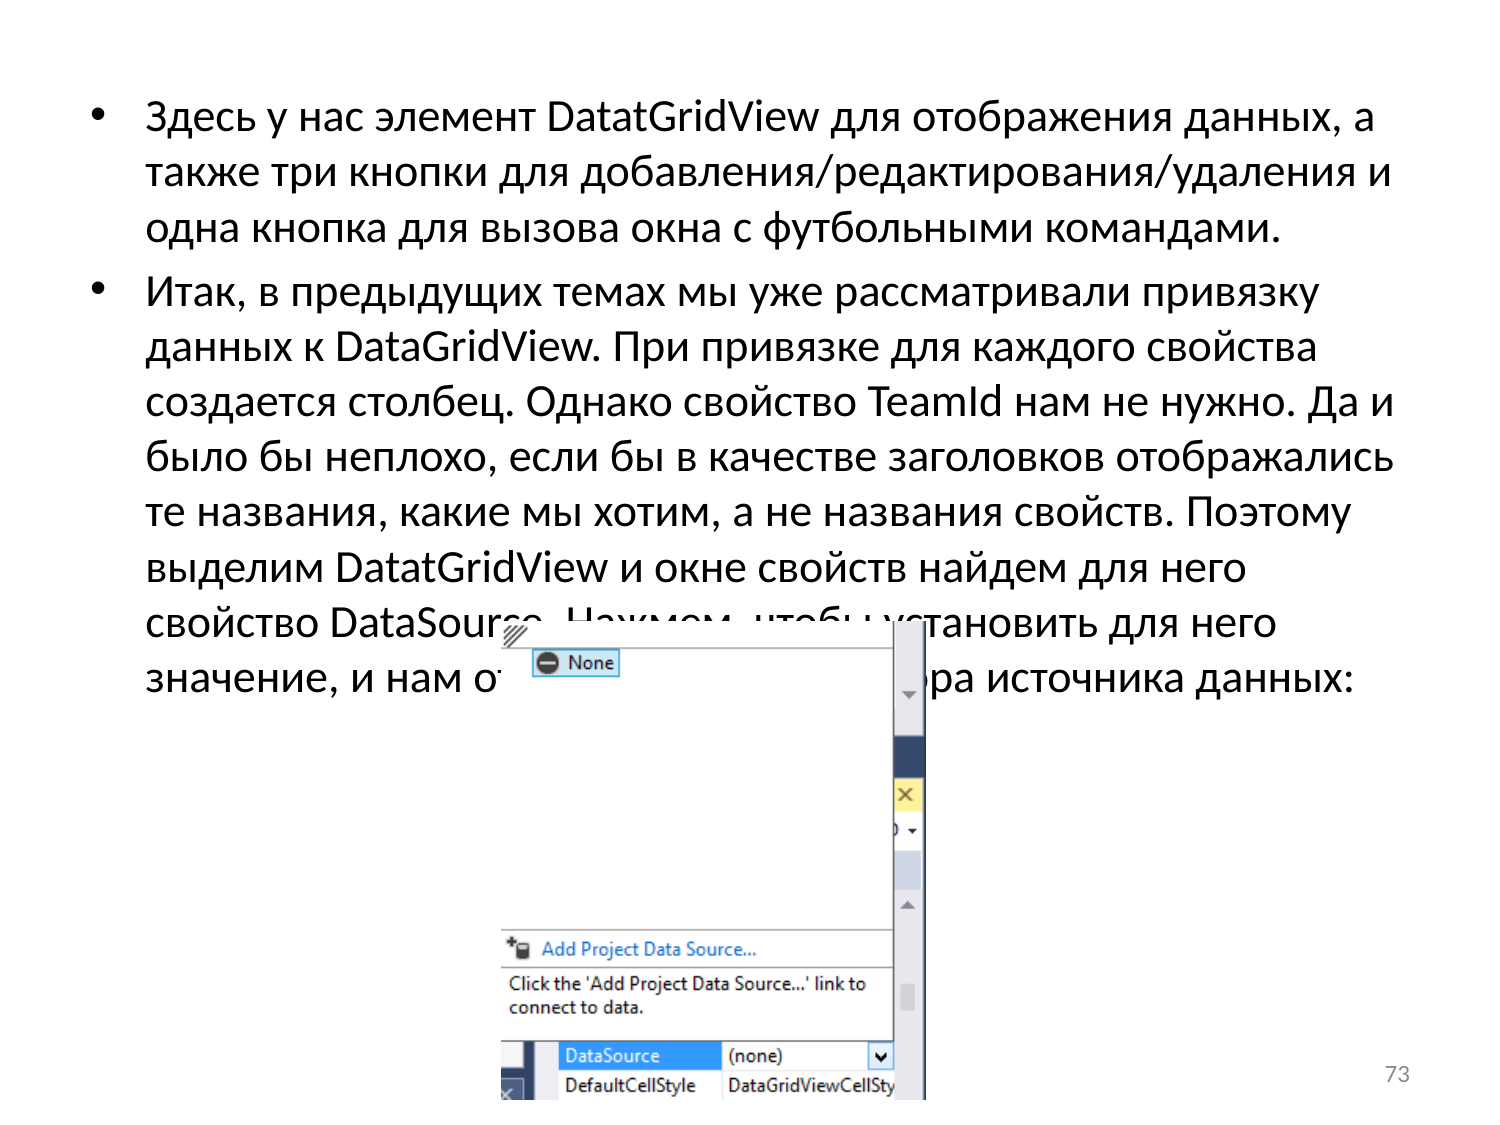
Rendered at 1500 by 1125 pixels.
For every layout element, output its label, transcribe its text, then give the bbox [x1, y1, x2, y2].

slide_number 73 [1074, 1042, 1425, 1103]
list Здесь у нас элемент DatatGridView для отображения данных, а также три кнопки для добавления/редактирования/удаления и одна кнопка для вызова окна с футбольными командами. Итак, в предыдущих темах мы уже рассматривали привязку данных к DataGridView. При привязке для каждого свойства создается столбец. Однако свойство TeamId нам не нужно. Да и было бы неплохо, если бы в качестве заголовков отображались те названия, какие мы хотим, а не названия свойств. Поэтому выделим DatatGridView и окне свойств найдем для него свойство DataSource. Нажмем, чтобы установить для него значение, и нам отобразится окно выбора источника данных: [75, 78, 1425, 799]
picture [501, 621, 926, 1100]
